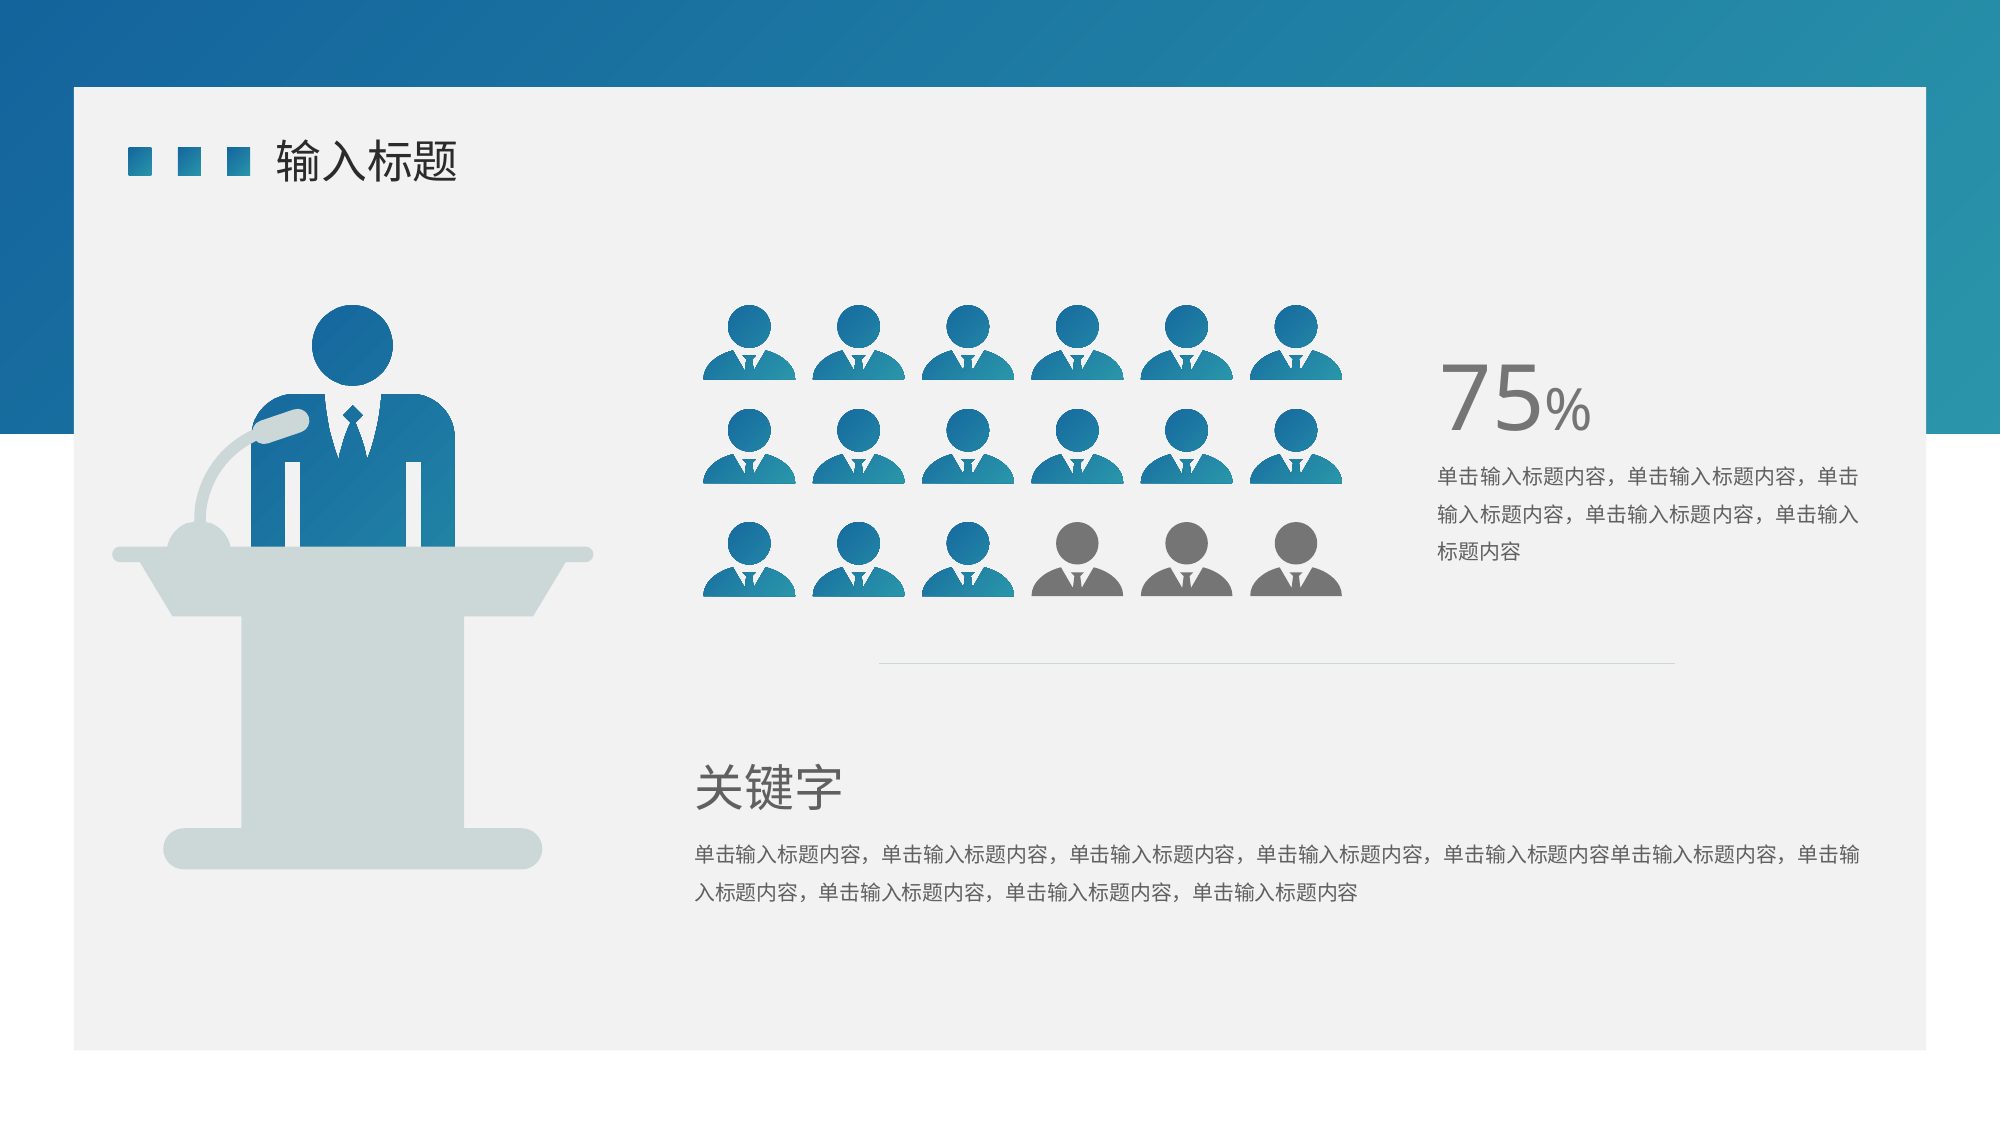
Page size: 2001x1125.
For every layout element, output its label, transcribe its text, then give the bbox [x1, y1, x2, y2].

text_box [112, 305, 594, 870]
text_box 关键字 单击输入标题内容，单击输入标题内容，单击输入标题内容，单击输入标题内容，单击输入标题内容单击输入标题内容，单击输入标题内容，单击输入标题内容，单击输入标题内容，单击输入标题内容 [679, 719, 1875, 962]
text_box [703, 522, 1342, 597]
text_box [703, 305, 1342, 380]
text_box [128, 124, 534, 196]
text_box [1423, 331, 1875, 591]
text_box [703, 408, 1342, 484]
